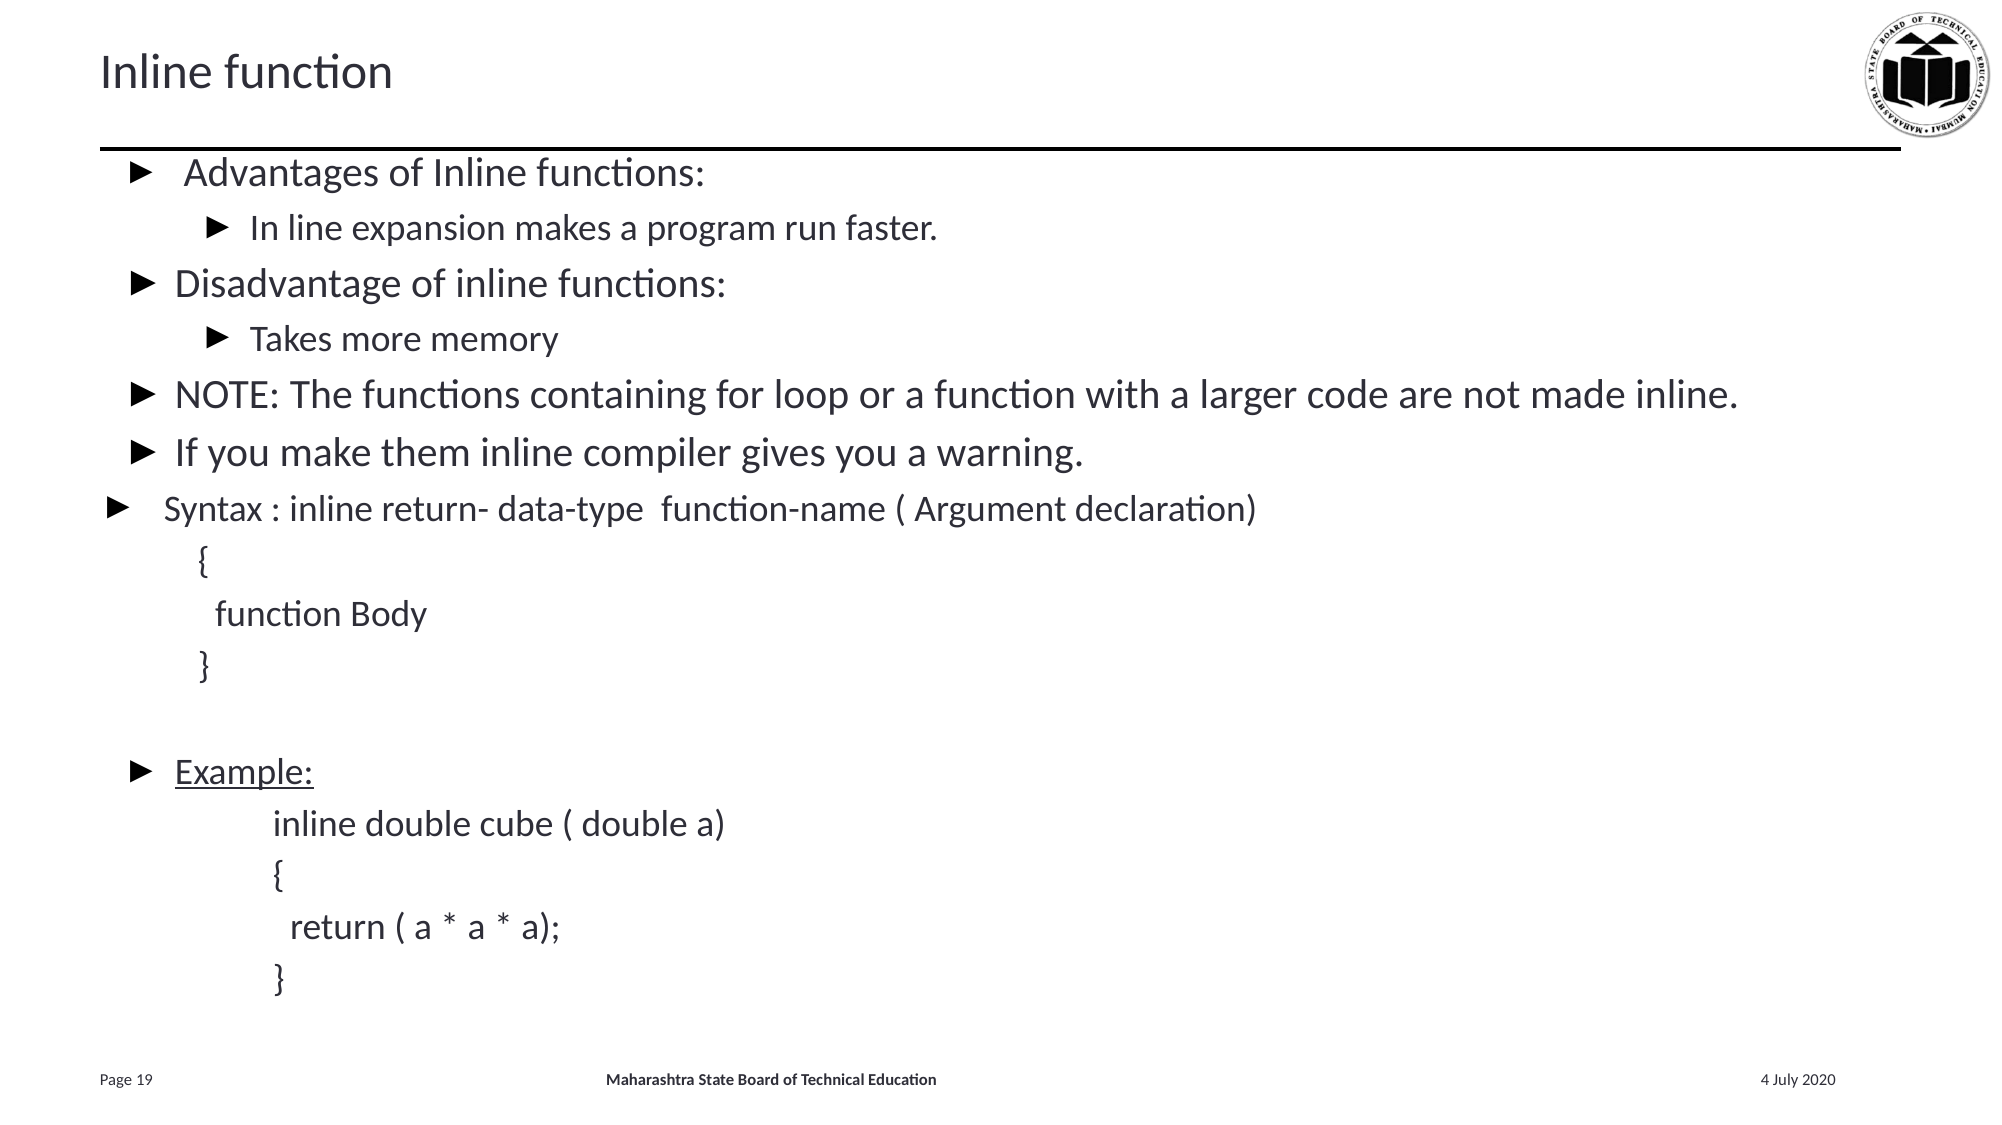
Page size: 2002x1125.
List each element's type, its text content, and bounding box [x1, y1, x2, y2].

picture [1852, 0, 2001, 149]
list Advantages of Inline functions: In line expansion makes a program run faster. Disadvantage of inline functions: Takes more memory NOTE: The functions containing for loop or a function with a larger code are not made inline. If you make them inline compiler gives you a warning. Syntax : inline return- data-type function-name ( Argument declaration) { function Body } Example: inline double cube ( double a) { return ( a * a * a); } [100, 145, 1901, 999]
title Inline function [100, 48, 1901, 145]
